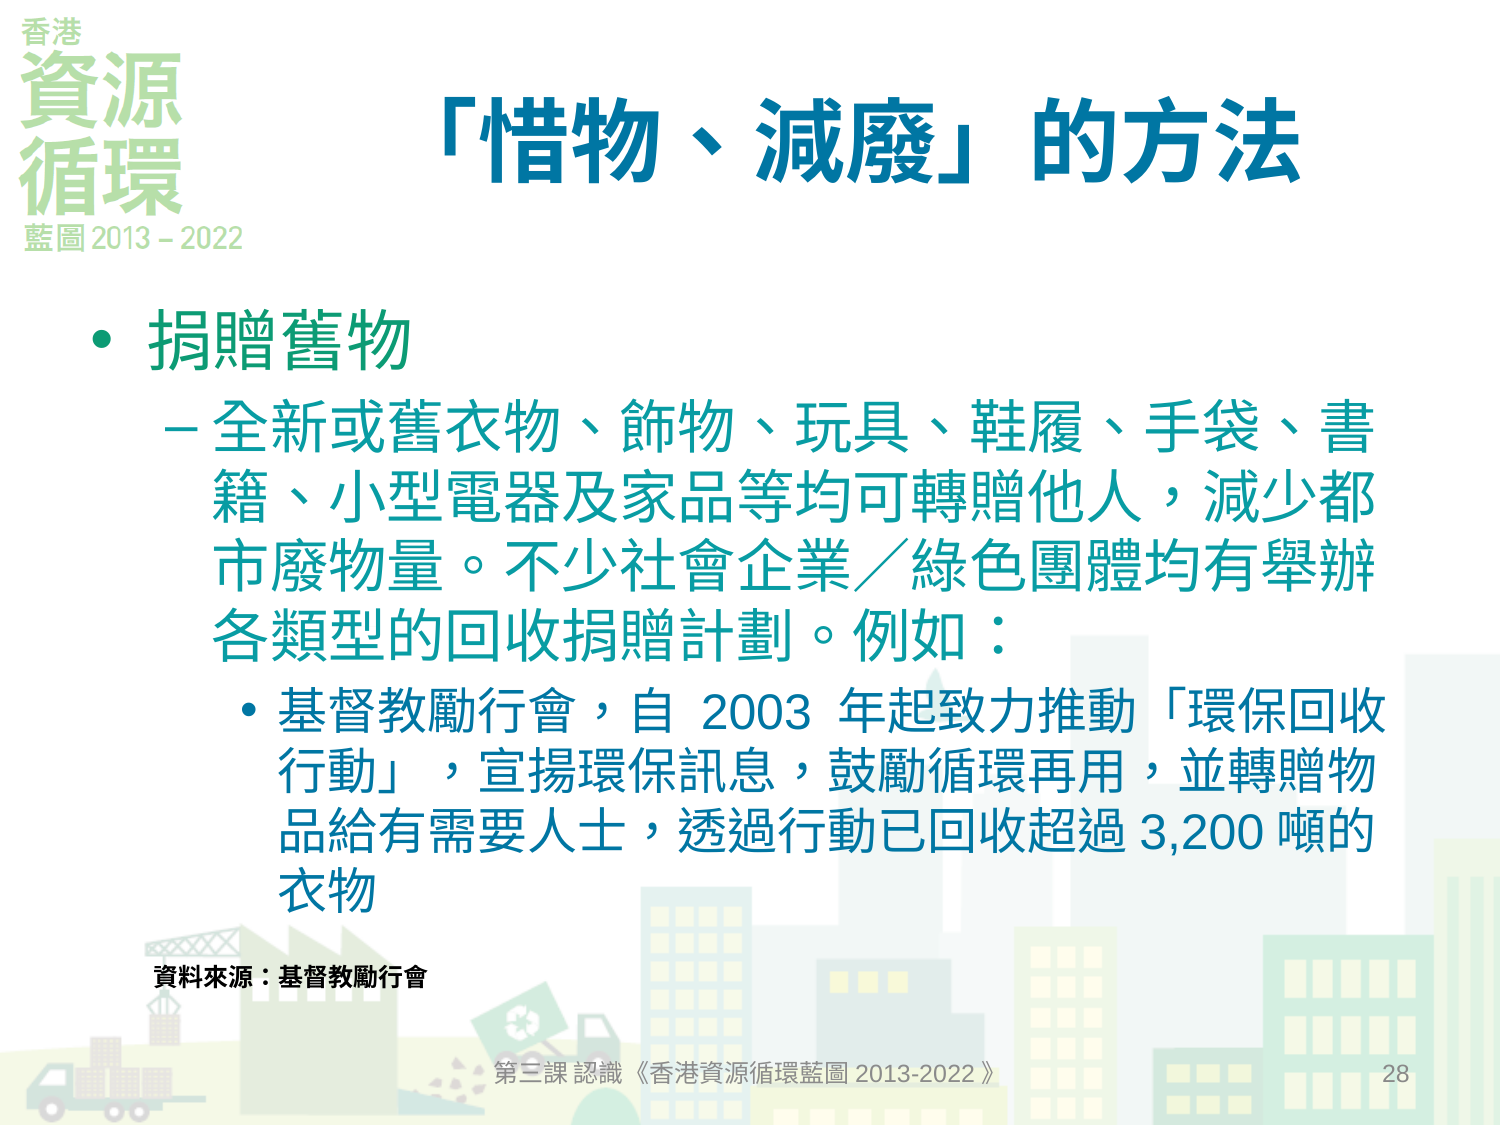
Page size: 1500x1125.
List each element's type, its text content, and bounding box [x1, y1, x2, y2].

title 「惜物、減廢」的方法 [265, 44, 1426, 233]
list 捐贈舊物 全新或舊衣物、飾物、玩具、鞋履、手袋、書籍、小型電器及家品等均可轉贈他人，減少都市廢物量。不少社會企業／綠色團體均有舉辦各類型的回收捐贈計劃。例如： 基督教勵行會，自 2003 年起致力推動「環保回收行動」，宣揚環保訊息，鼓勵循環再用，並轉贈物品給有需要人士，透過行動已回收超過3,200噸的衣物 [74, 290, 1426, 1006]
footer 第三課 認識《香港資源循環藍圖2013-2022》 [442, 1042, 1058, 1103]
text_box 資料來源：基督教勵行會 [139, 954, 444, 1030]
slide_number 28 [1074, 1042, 1425, 1103]
